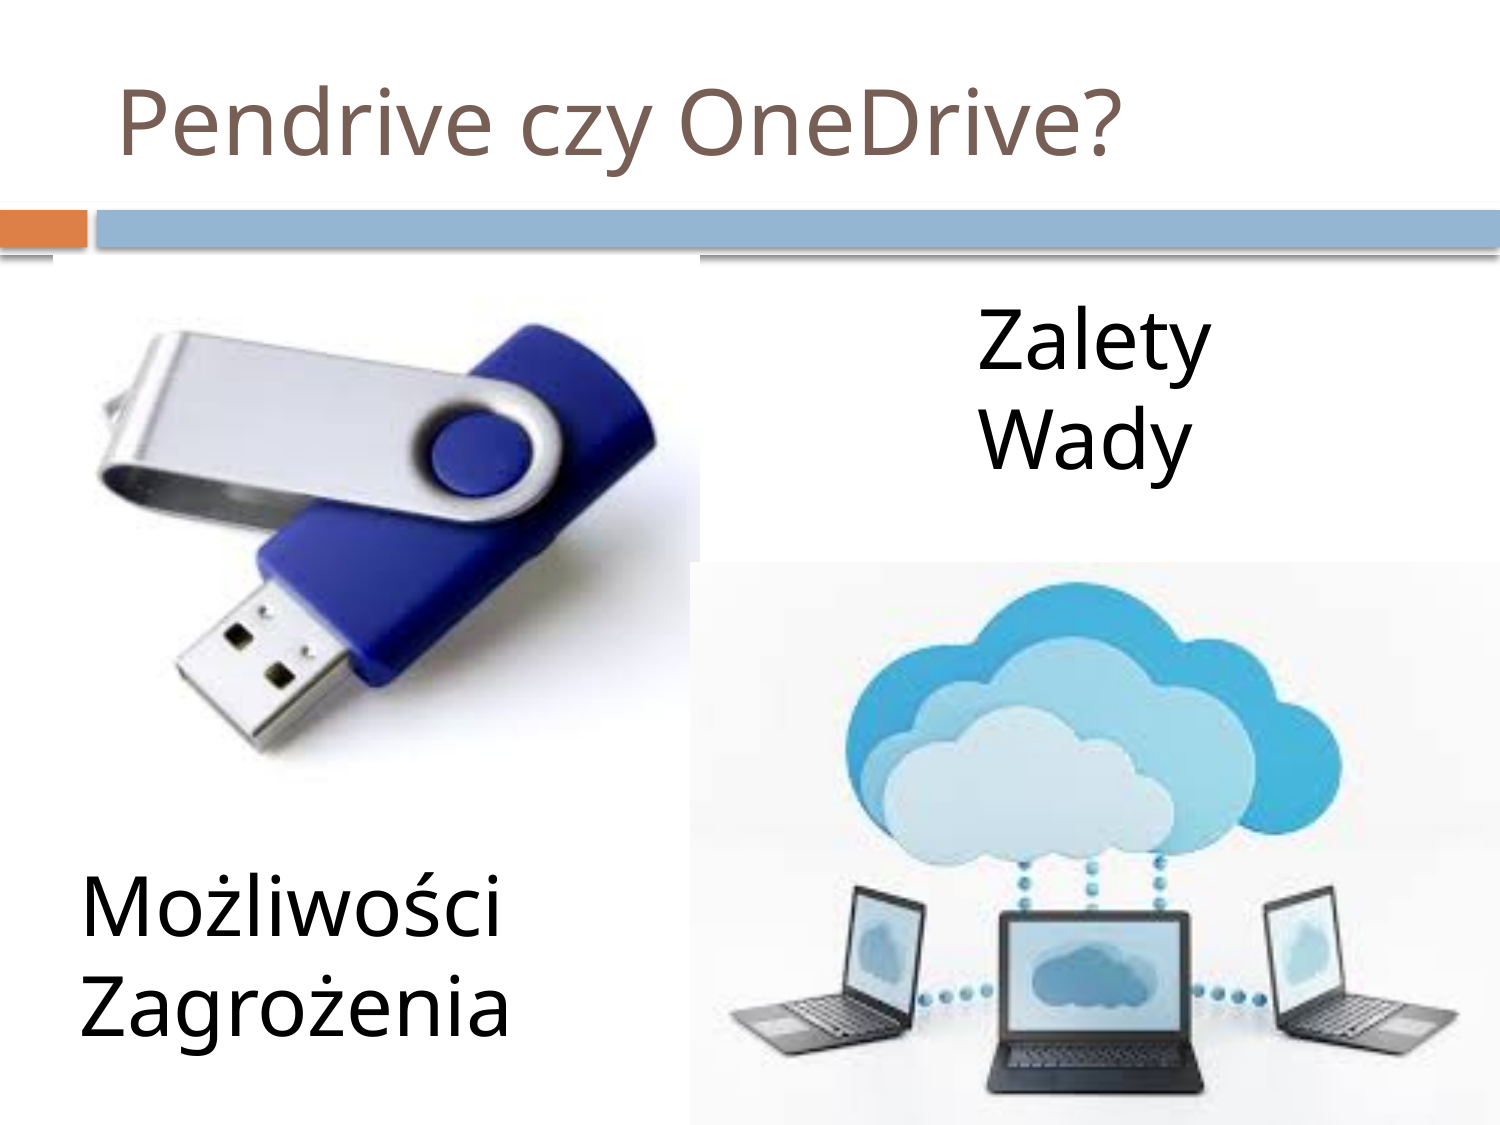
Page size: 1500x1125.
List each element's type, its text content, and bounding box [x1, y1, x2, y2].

text_box Możliwości Zagrożenia [64, 845, 585, 1061]
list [52, 255, 700, 799]
text_box Zalety Wady [962, 278, 1270, 494]
title Pendrive czy OneDrive? [100, 37, 1438, 200]
picture [690, 562, 1500, 1125]
